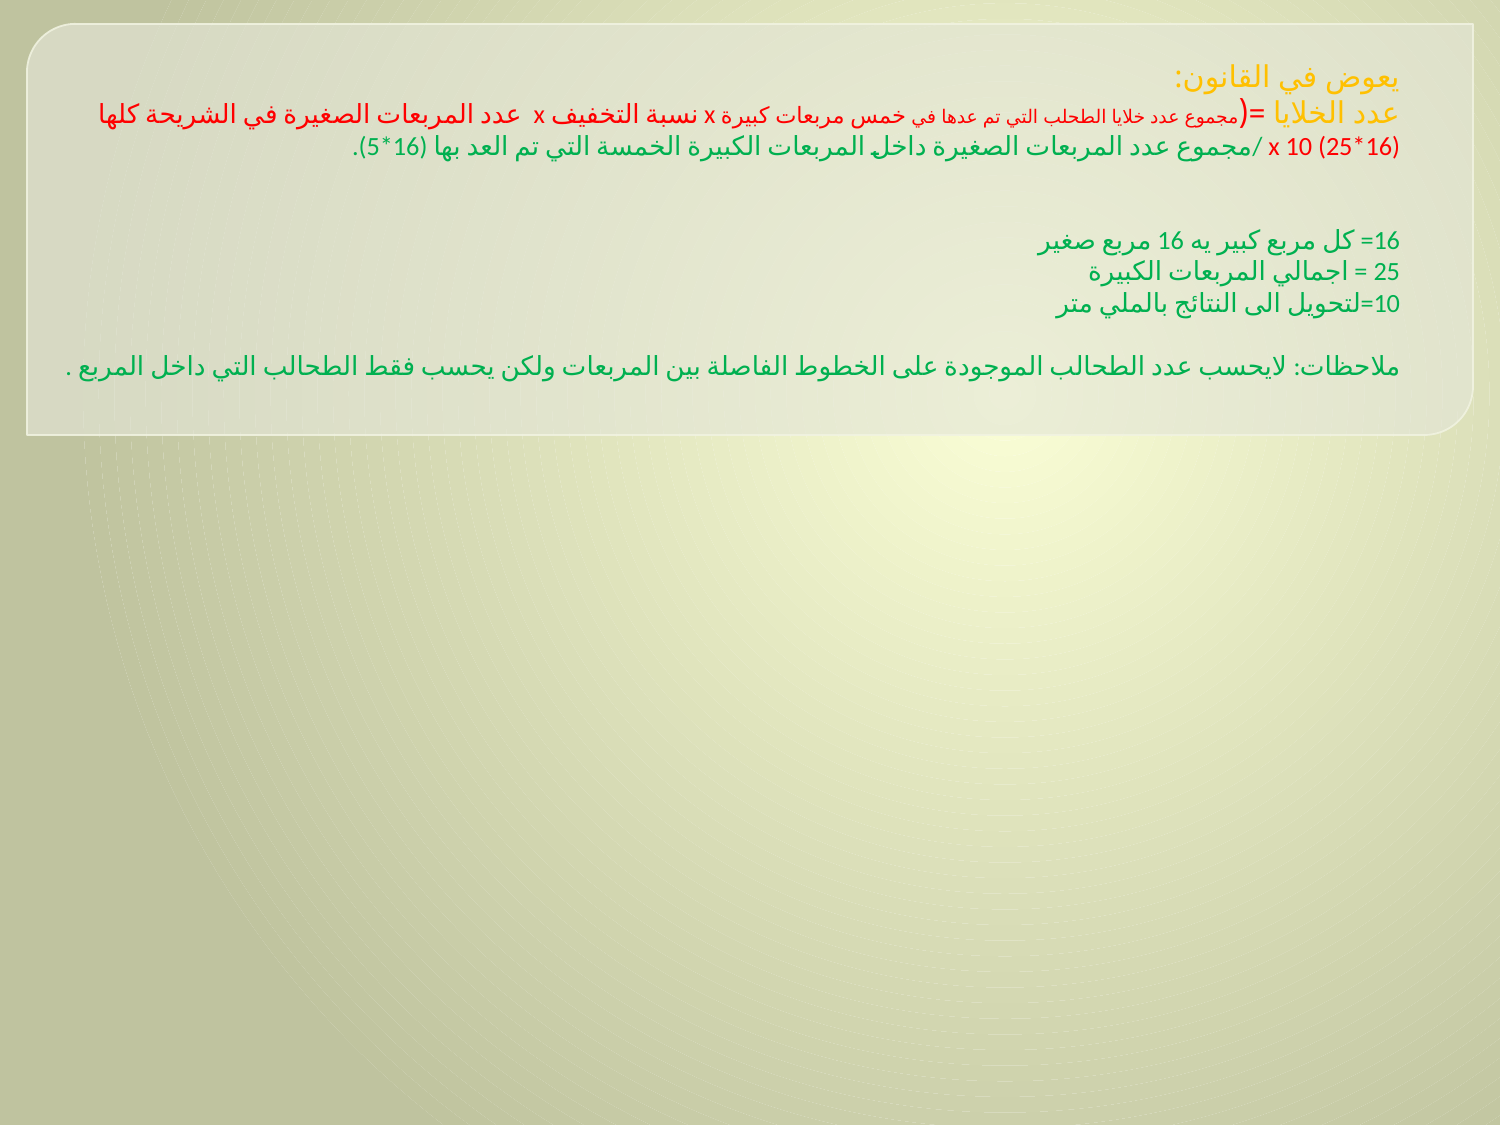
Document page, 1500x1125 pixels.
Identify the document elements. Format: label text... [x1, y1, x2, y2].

title يعوض في القانون: عدد الخلايا =(مجموع عدد خلايا الطحلب التي تم عدها في خمس مربعات كبيرة x نسبة التخفيف x عدد المربعات الصغيرة في الشريحة كلها (16*25) x 10 /مجموع عدد المربعات الصغيرة داخل المربعات الكبيرة الخمسة التي تم العد بها (16*5). 16= كل مربع كبير يه 16 مربع صغير 25 = اجمالي المربعات الكبيرة 10=لتحويل الى النتائج بالملي متر ملاحظات: لايحسب عدد الطحالب الموجودة على الخطوط الفاصلة بين المربعات ولكن يحسب فقط الطحالب التي داخل المربع . [50, 50, 1438, 434]
